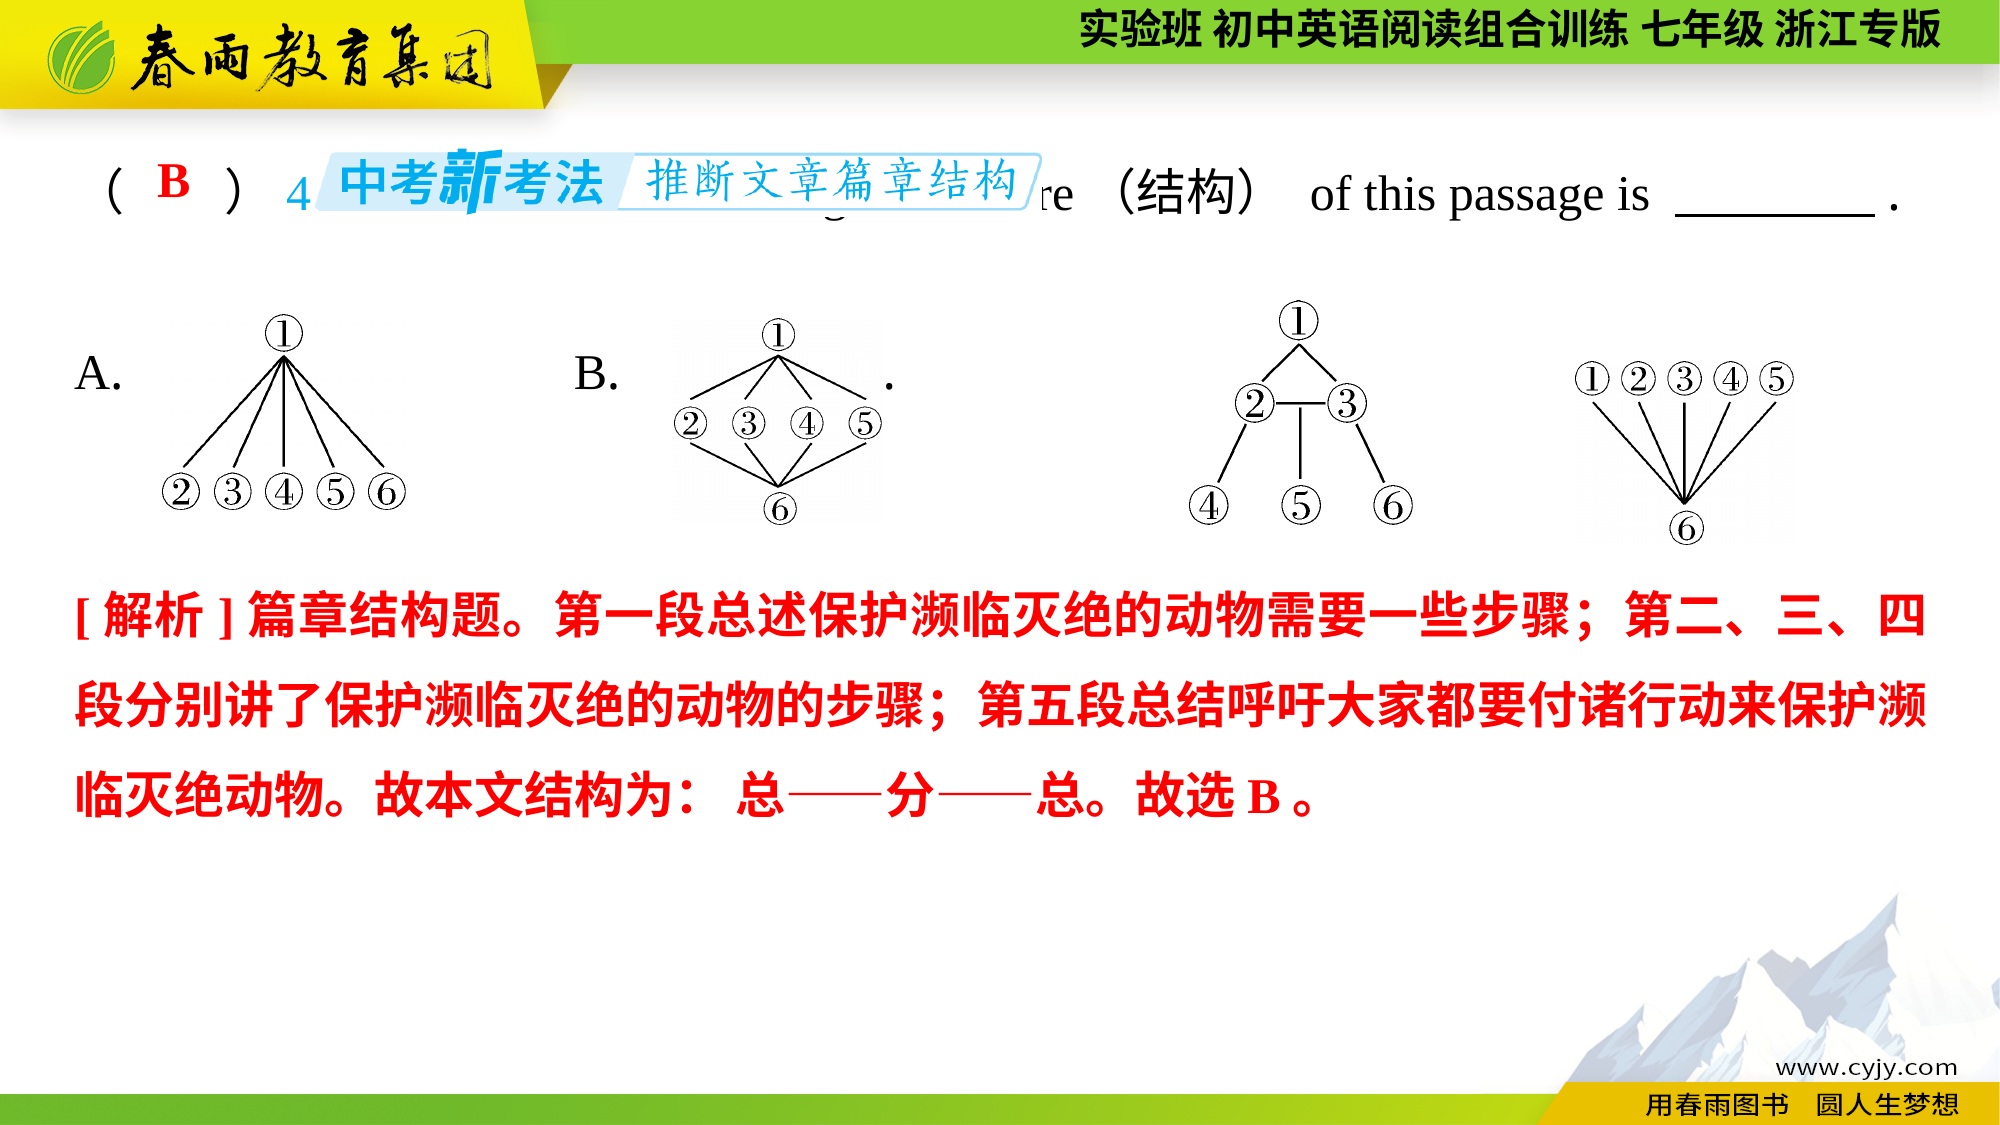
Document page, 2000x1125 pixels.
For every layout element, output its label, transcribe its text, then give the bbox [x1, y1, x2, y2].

list （ ）4. The right structure（结构） of this passage is . A. B. C. D. [59, 122, 1944, 502]
picture [0, 0, 2000, 1125]
text_box B [142, 139, 206, 215]
text_box [解析]篇章结构题。第一段总述保护濒临灭绝的动物需要一些步骤；第二、三、四段分别讲了保护濒临灭绝的动物的步骤；第五段总结呼吁大家都要付诸行动来保护濒临灭绝动物。故本文结构为： 总——分——总。故选B。 [59, 546, 1944, 831]
